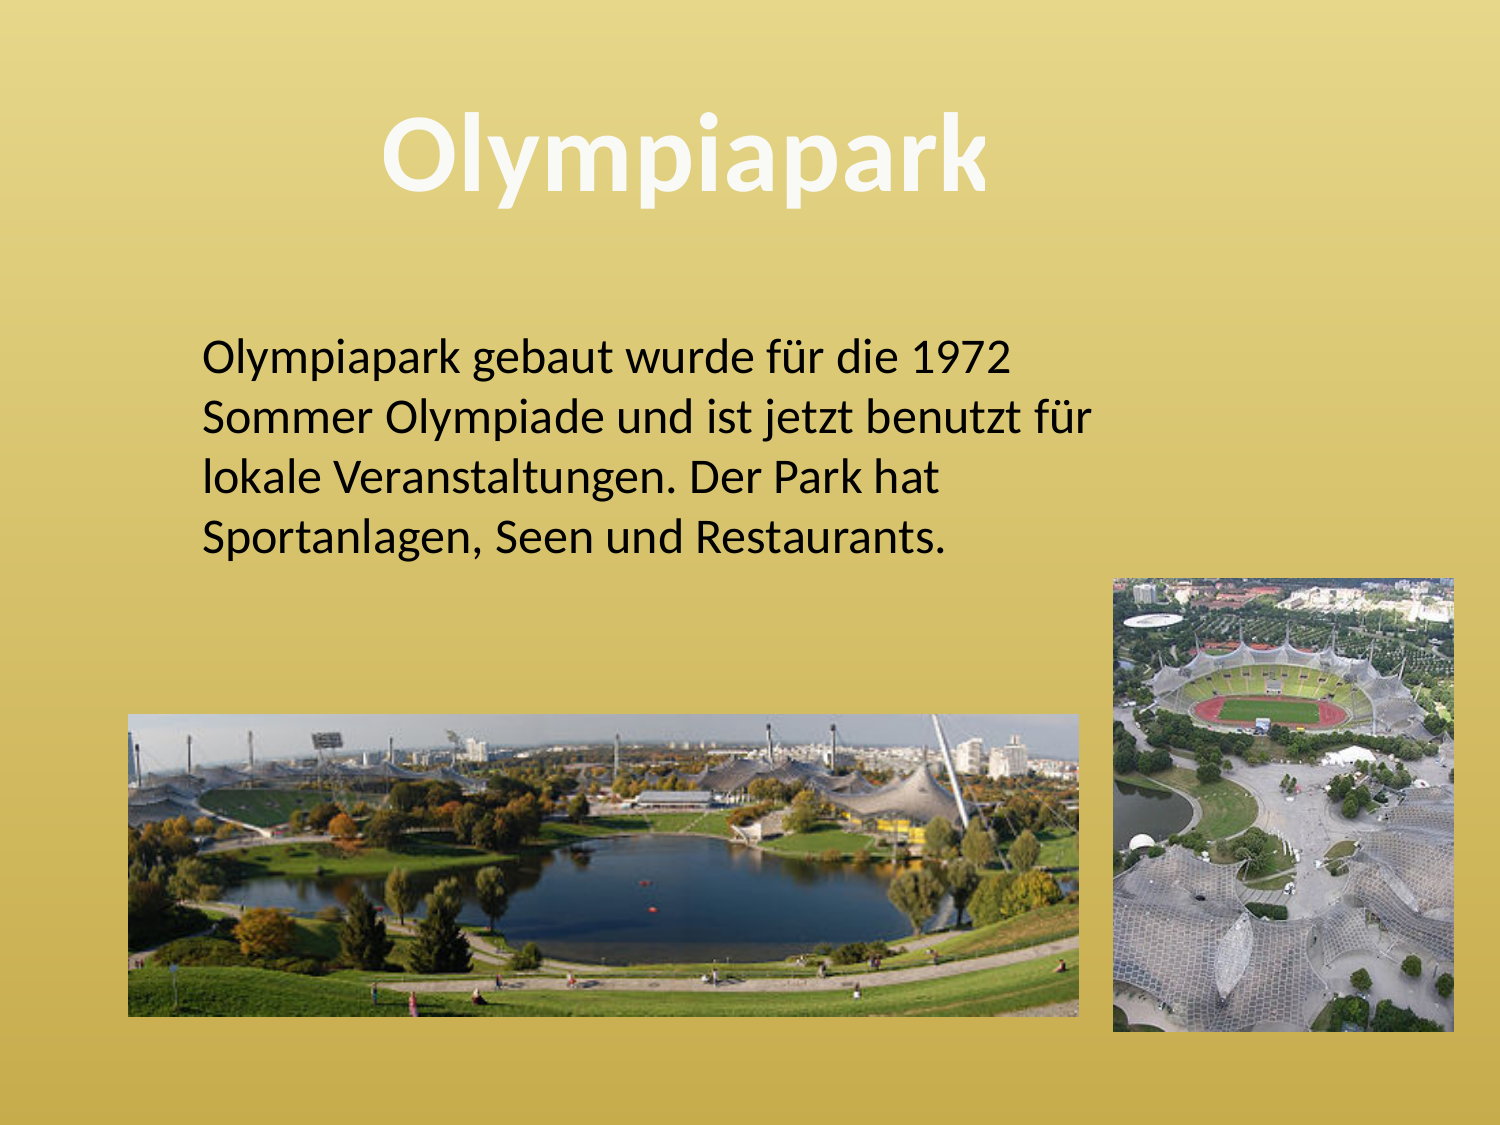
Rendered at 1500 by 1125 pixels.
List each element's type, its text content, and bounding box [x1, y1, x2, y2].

text_box Olympiapark gebaut wurde für die 1972 Sommer Olympiade und ist jetzt benutzt für lokale Veranstaltungen. Der Park hat Sportanlagen, Seen und Restaurants. [187, 316, 1207, 617]
picture [1113, 578, 1454, 1032]
picture [128, 714, 1079, 1017]
text_box Olympiapark [366, 71, 1010, 222]
